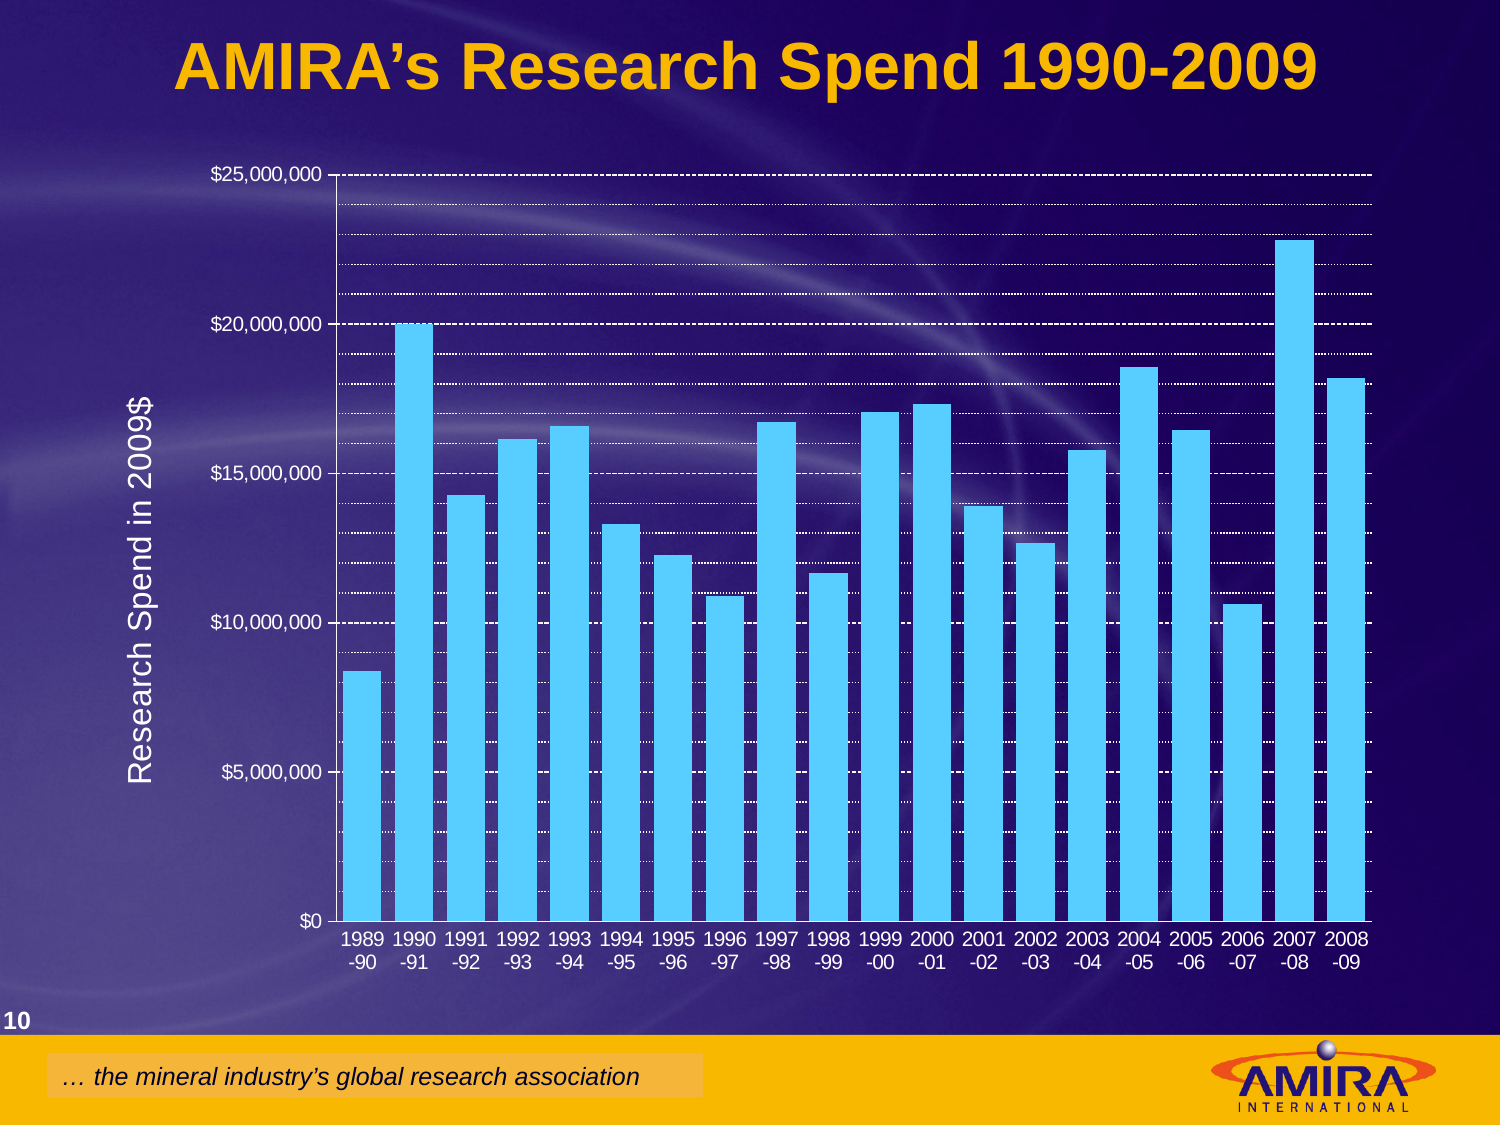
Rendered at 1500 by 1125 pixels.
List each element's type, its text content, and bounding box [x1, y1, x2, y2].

text_box AMIRA’s Research Spend 1990-2009 [102, 23, 1391, 104]
chart [81, 152, 1407, 1091]
picture [0, 0, 1500, 1034]
text_box 10 [0, 997, 59, 1043]
picture [1211, 1040, 1436, 1112]
